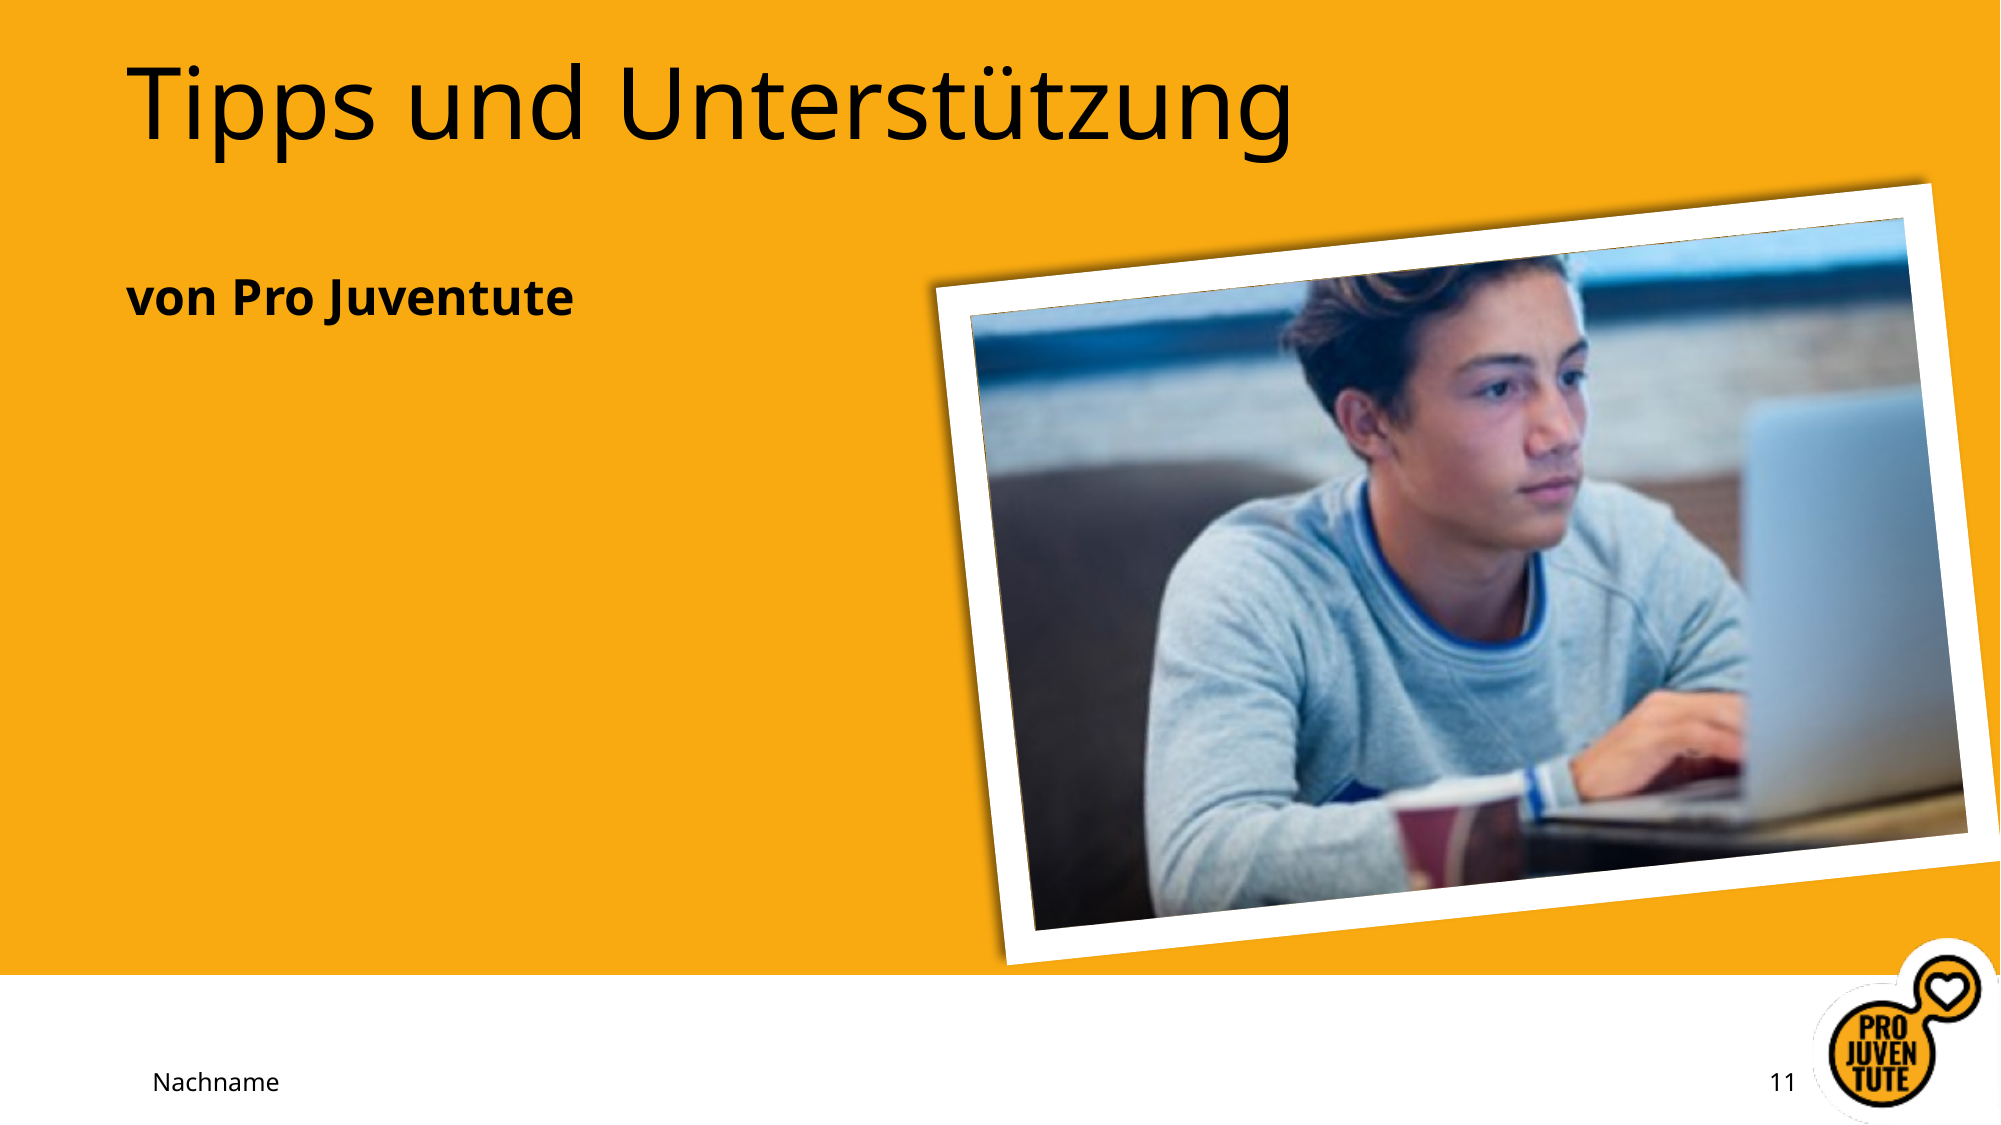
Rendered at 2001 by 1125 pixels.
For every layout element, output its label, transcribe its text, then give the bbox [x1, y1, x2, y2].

picture [972, 219, 1967, 930]
title Tipps und Unterstützung [111, 45, 1612, 234]
picture [1812, 938, 2000, 1125]
slide_number 11 [1412, 1053, 1813, 1113]
subtitle von Pro Juventute [111, 264, 999, 390]
footer Nachname [137, 1053, 813, 1114]
